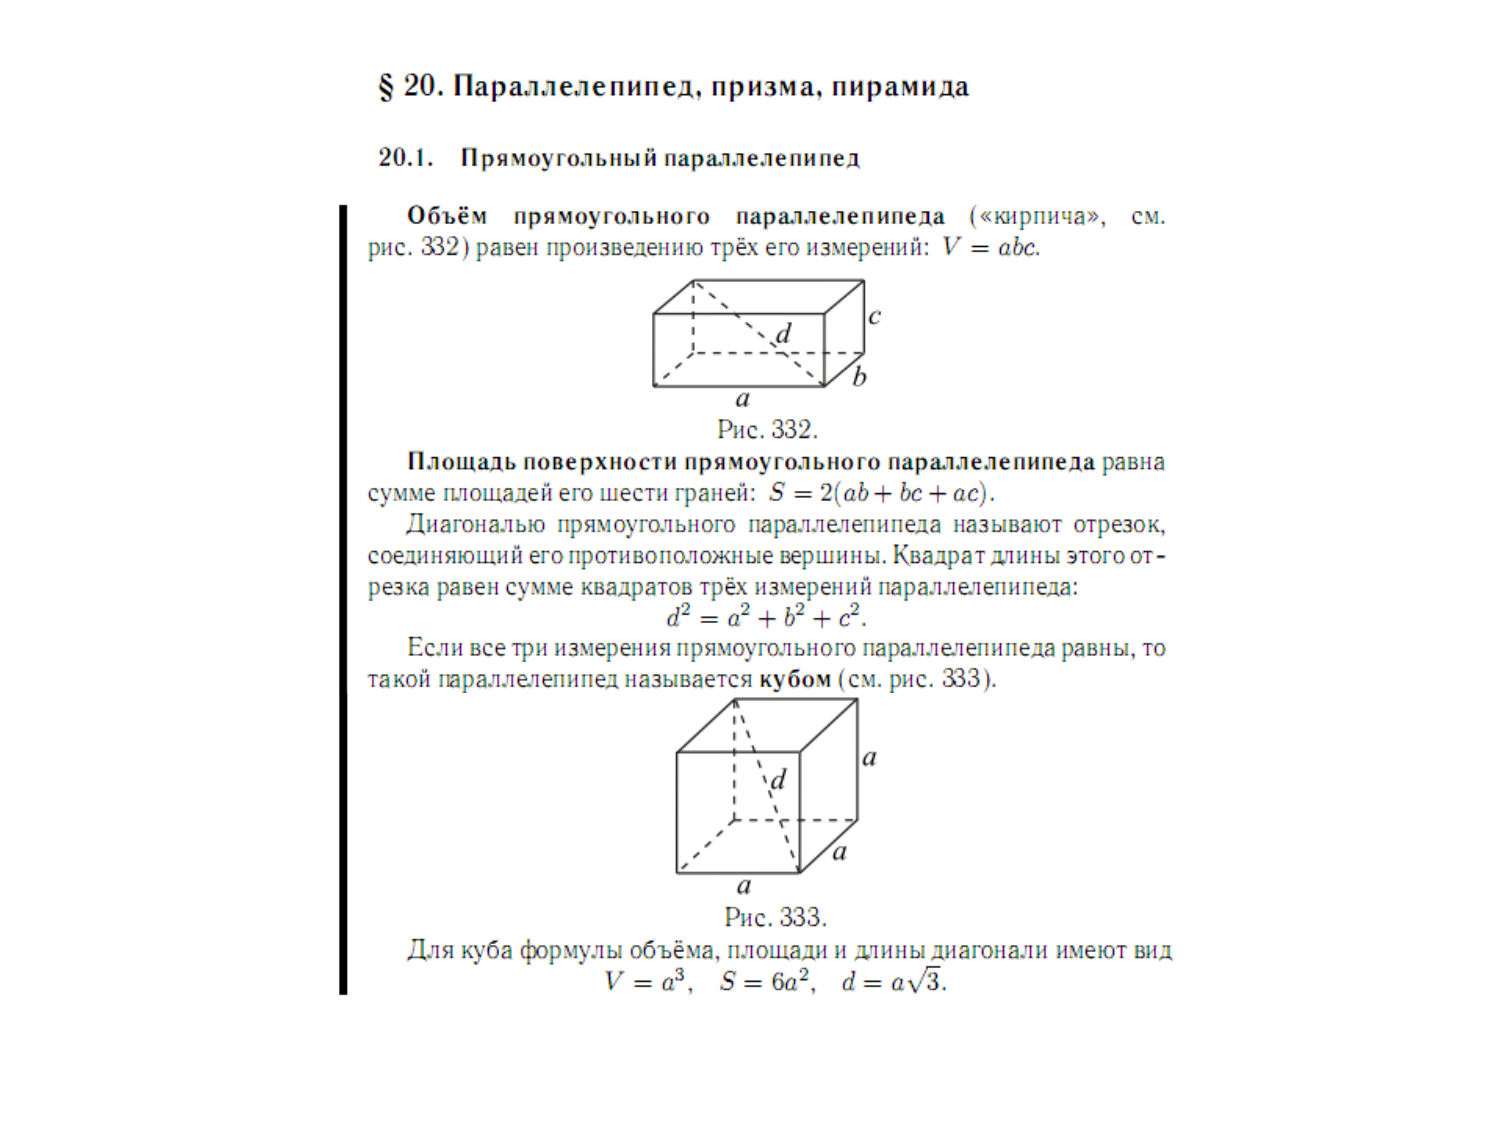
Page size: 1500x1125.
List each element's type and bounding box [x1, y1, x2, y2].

picture [327, 66, 1180, 1000]
